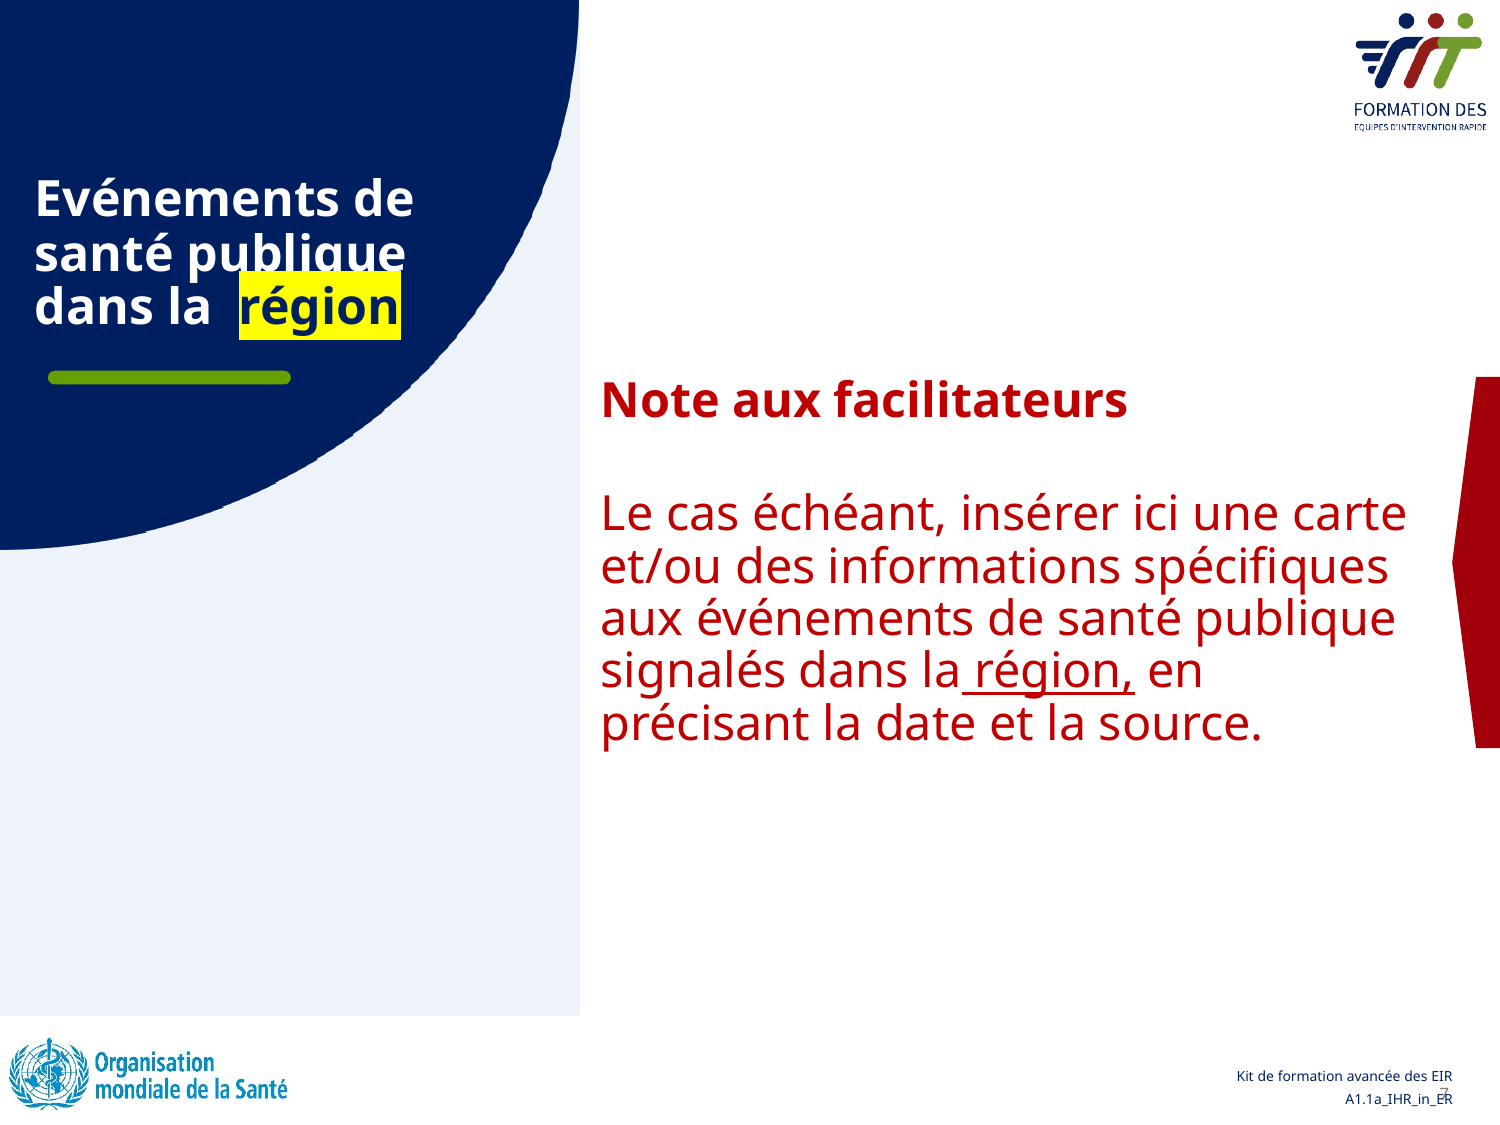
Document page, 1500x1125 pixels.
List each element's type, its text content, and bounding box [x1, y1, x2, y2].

picture [0, 0, 580, 1018]
picture [1354, 12, 1487, 132]
text_box Evénements de santé publique dans la région [29, 167, 422, 342]
picture [9, 1038, 287, 1110]
picture [50, 1051, 56, 1060]
text_box [47, 370, 291, 385]
text_box Note aux facilitateurs Le cas échéant, insérer ici une carte et/ou des informations spécifiques aux événements de santé publique signalés dans la région, en précisant la date et la source. [595, 369, 1417, 766]
